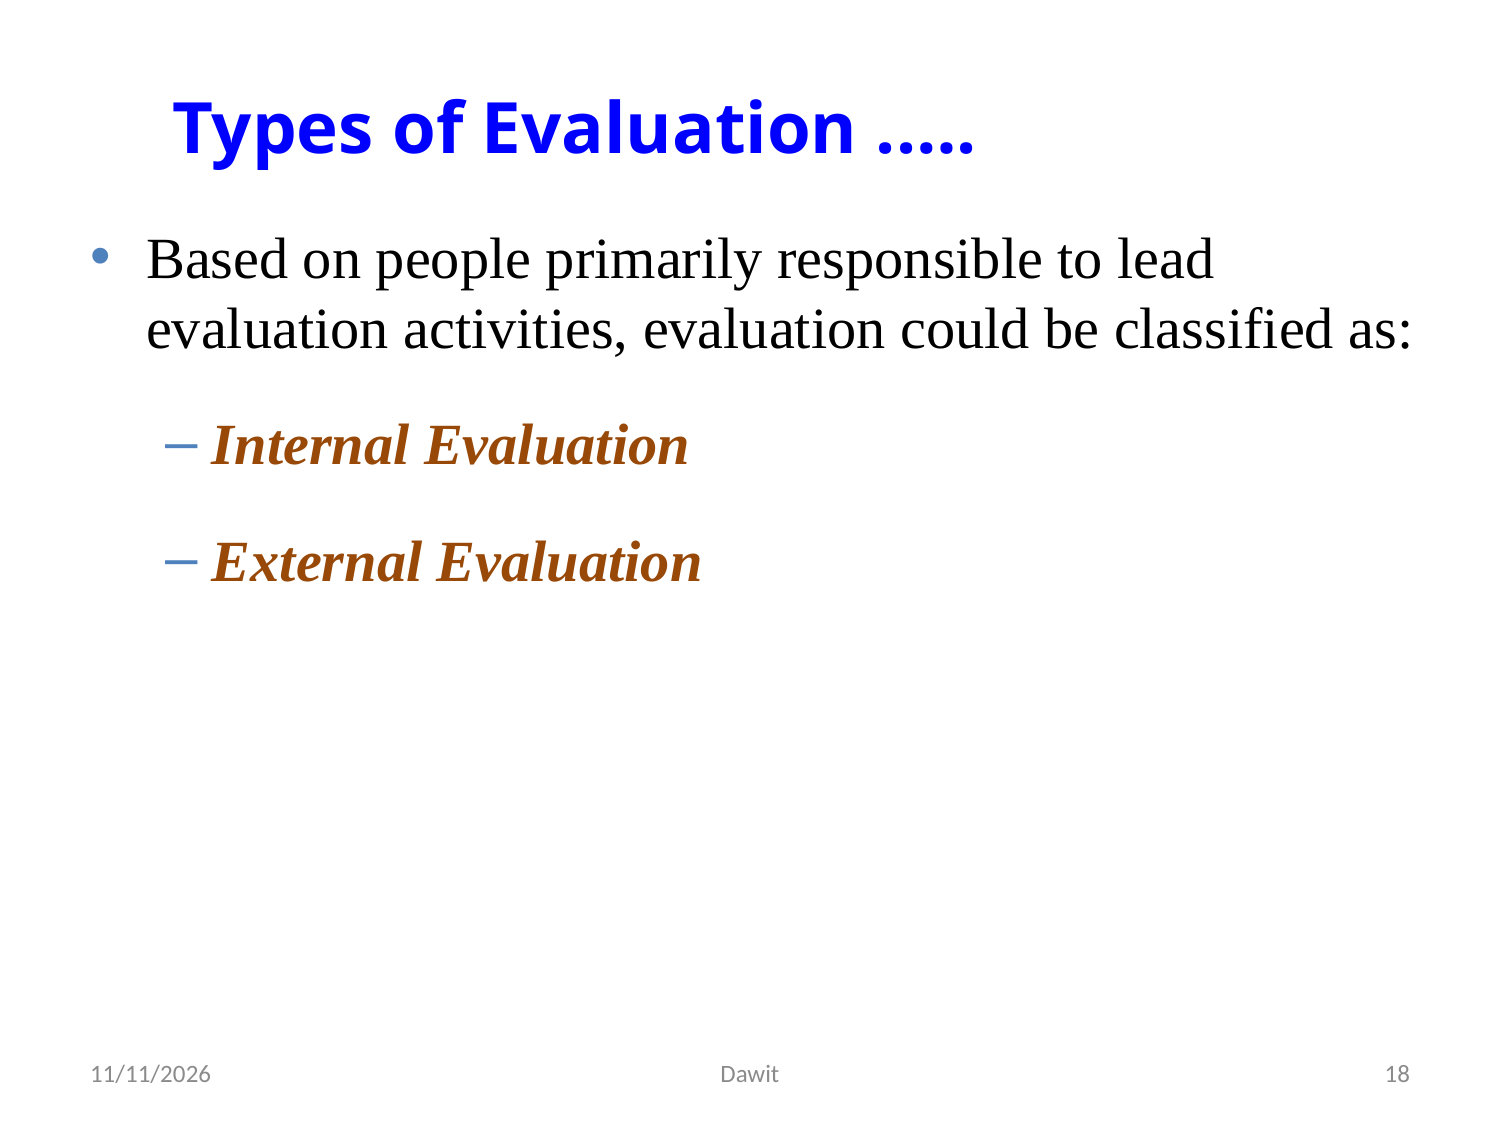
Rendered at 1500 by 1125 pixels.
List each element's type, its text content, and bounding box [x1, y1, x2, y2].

title Types of Evaluation .…. [75, 75, 1075, 175]
slide_number 18 [1074, 1042, 1425, 1103]
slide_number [75, 1042, 425, 1103]
footer Dawit [512, 1042, 988, 1103]
list Based on people primarily responsible to lead evaluation activities, evaluation could be classified as: Internal Evaluation External Evaluation [75, 212, 1463, 955]
